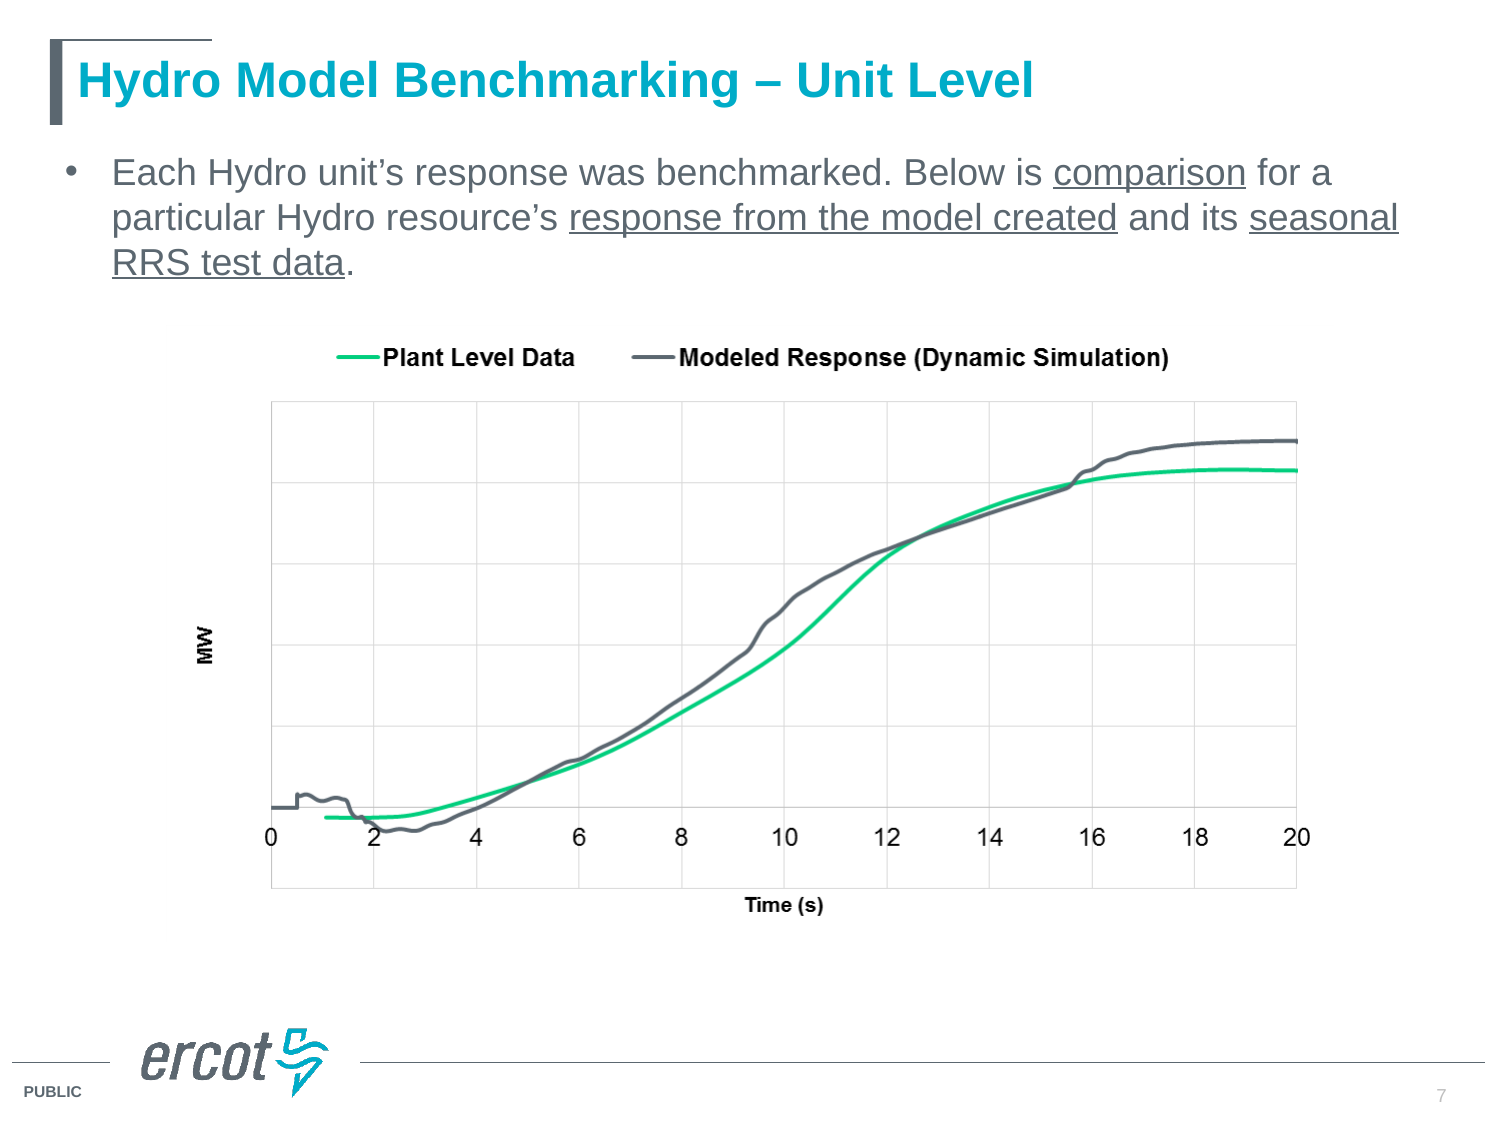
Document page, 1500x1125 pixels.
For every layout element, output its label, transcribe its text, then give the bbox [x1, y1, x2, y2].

list Each Hydro unit’s response was benchmarked. Below is comparison for a particular Hydro resource’s response from the model created and its seasonal RRS test data. [50, 140, 1450, 972]
title Hydro Model Benchmarking – Unit Level [62, 39, 1450, 125]
picture [137, 1024, 332, 1100]
picture [165, 324, 1335, 943]
